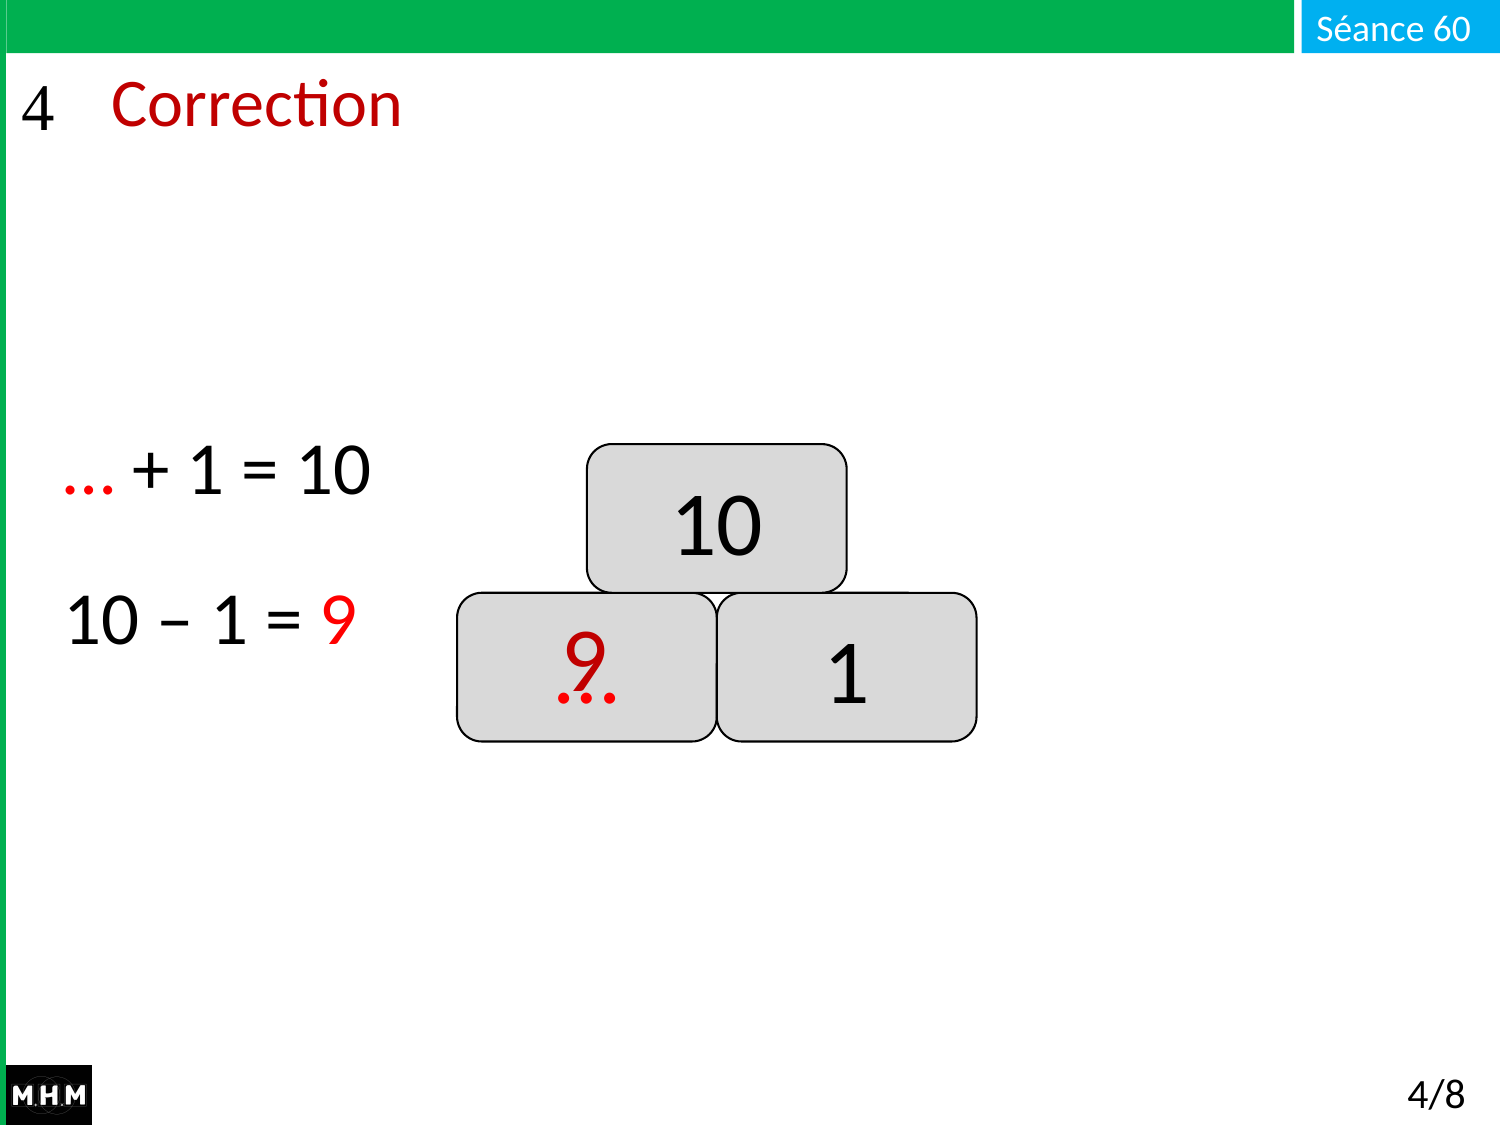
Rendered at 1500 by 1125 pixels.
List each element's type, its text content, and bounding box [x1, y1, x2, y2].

text_box 9 [546, 592, 617, 718]
list 4/8 [1373, 1064, 1500, 1125]
title Correction [96, 60, 1391, 150]
text_box … + 1 = 10 [48, 412, 430, 518]
text_box 1 [715, 591, 978, 743]
text_box 10 – 1 = 9 [48, 562, 430, 668]
picture [6, 1065, 92, 1125]
text_box … [455, 591, 717, 743]
text_box 10 [585, 443, 848, 594]
